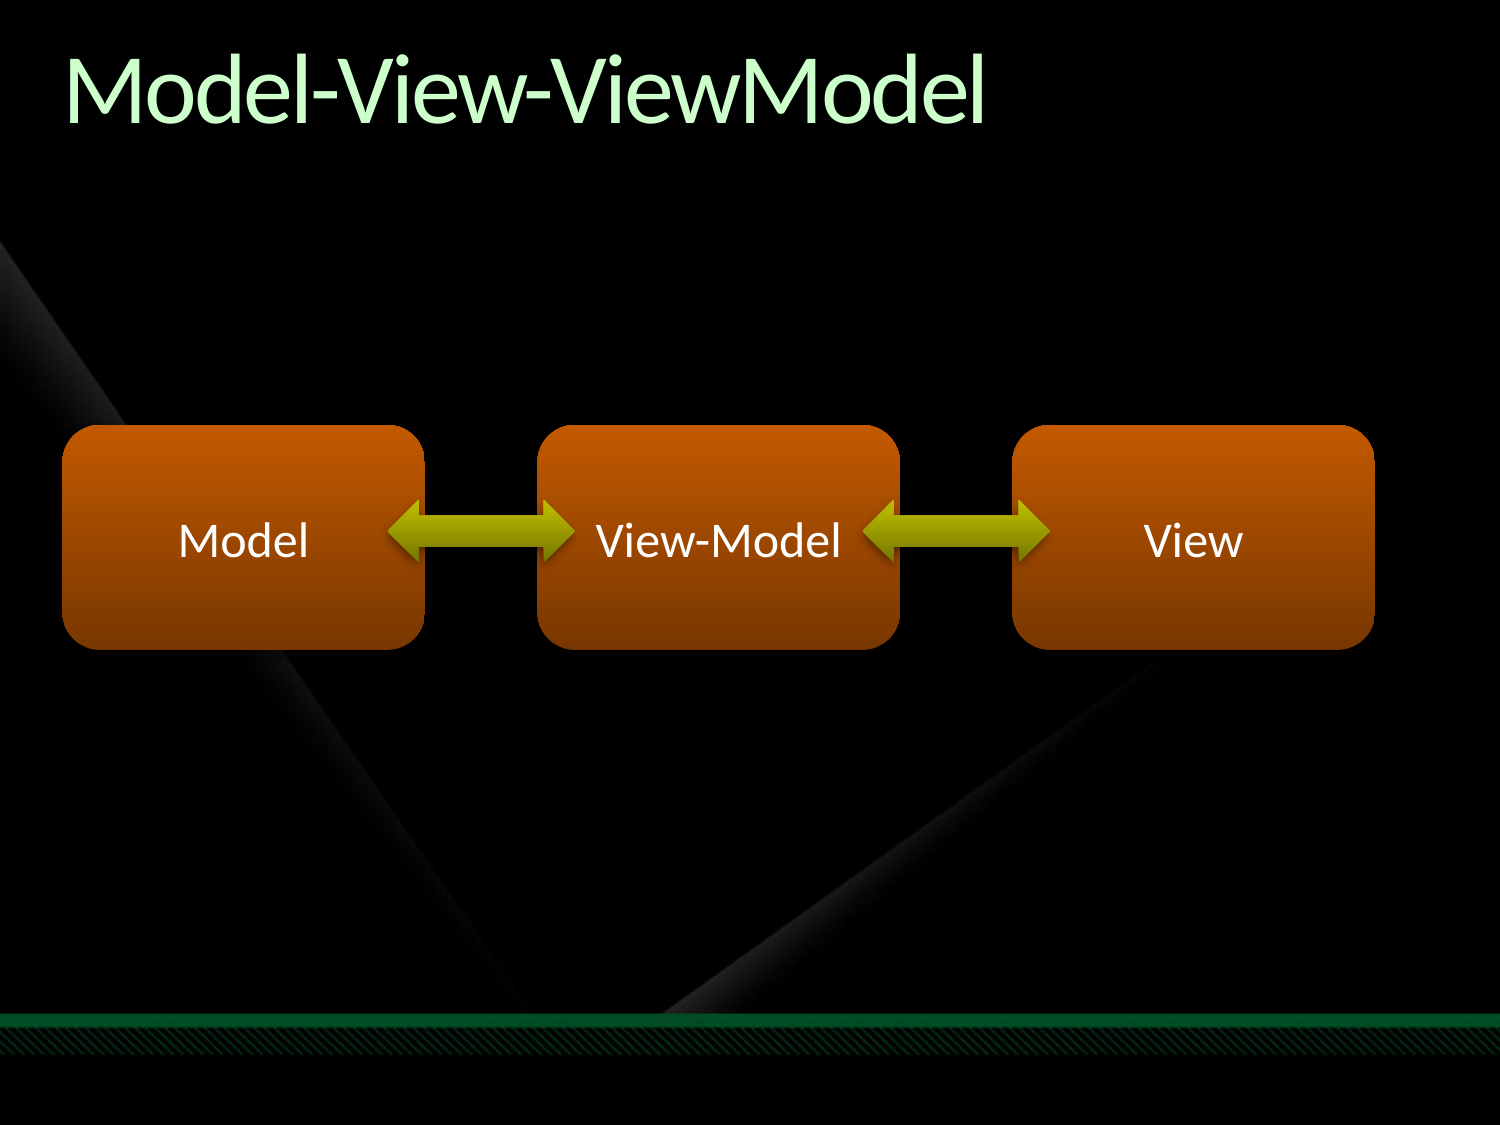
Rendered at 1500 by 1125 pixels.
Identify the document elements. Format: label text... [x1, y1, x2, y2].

text_box View [1012, 424, 1375, 650]
title Model-View-ViewModel [62, 37, 1438, 147]
text_box View-Model [537, 424, 900, 650]
picture [0, 0, 1500, 1125]
text_box Model [62, 424, 425, 650]
text_box [387, 499, 576, 563]
text_box [862, 499, 1051, 563]
